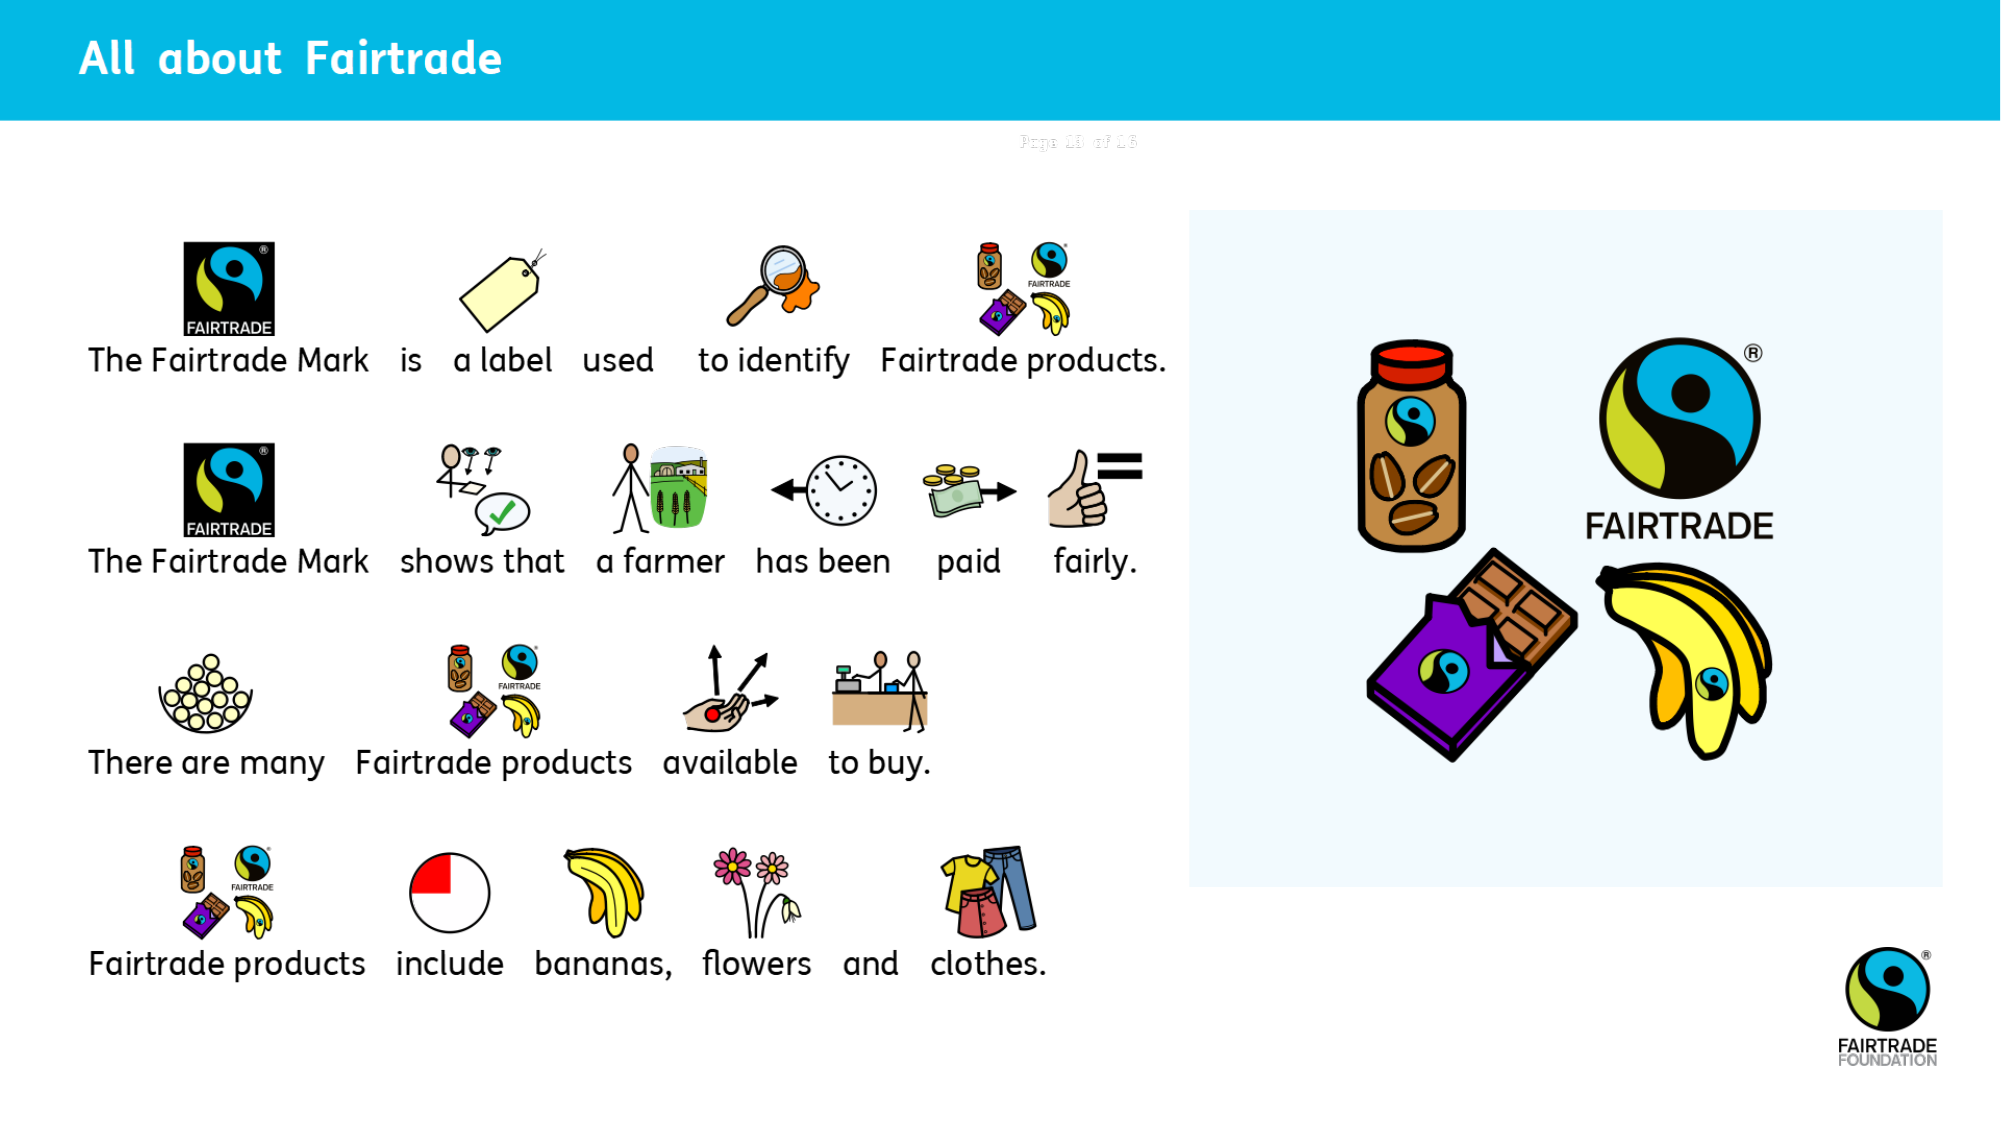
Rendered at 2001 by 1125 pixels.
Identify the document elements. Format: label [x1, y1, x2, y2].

picture [80, 41, 108, 74]
picture [331, 51, 353, 74]
picture [371, 43, 404, 74]
picture [452, 40, 475, 74]
picture [264, 43, 281, 74]
picture [239, 51, 261, 74]
picture [360, 51, 366, 74]
picture [425, 51, 446, 74]
picture [188, 40, 235, 74]
picture [111, 40, 120, 74]
picture [308, 41, 328, 74]
picture [360, 39, 367, 45]
picture [408, 51, 422, 74]
picture [58, 210, 1943, 1049]
picture [896, 121, 1149, 178]
picture [1839, 947, 1938, 1066]
picture [159, 51, 181, 74]
picture [479, 51, 501, 74]
picture [125, 40, 134, 74]
